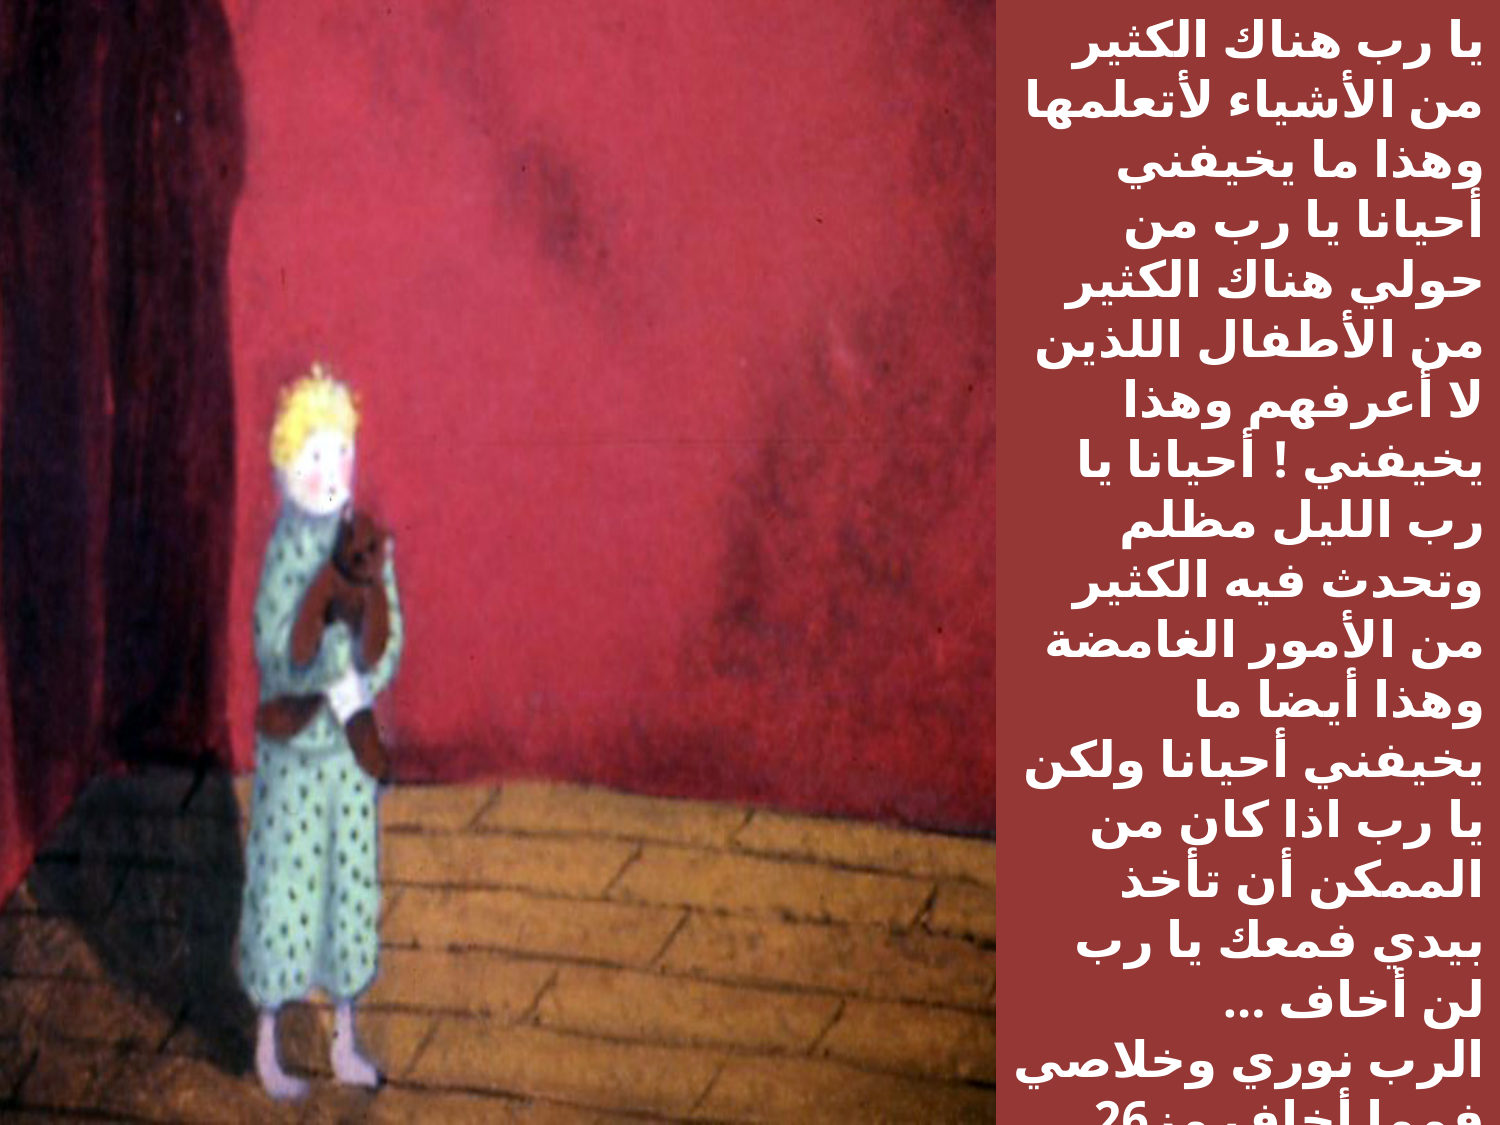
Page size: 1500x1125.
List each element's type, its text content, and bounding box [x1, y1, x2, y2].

picture [0, 0, 997, 1125]
text_box يا رب هناك الكثير من الأشياء لأتعلمها وهذا ما يخيفني أحيانا يا رب من حولي هناك الكثير من الأطفال اللذين لا أعرفهم وهذا يخيفني ! أحيانا يا رب الليل مظلم وتحدث فيه الكثير من الأمور الغامضة وهذا أيضا ما يخيفني أحيانا ولكن يا رب اذا كان من الممكن أن تأخذ بيدي فمعك يا رب لن أخاف ... الرب نوري وخلاصي فمما أخاف مز26 عندما يمسك الطفل يد أبيه أو أمه فلا يعود يخاف من شيء هكذا الصلاة فهي الوسيلة التي من خلالها نضع يدنا بيد الرب [998, 0, 1500, 1125]
